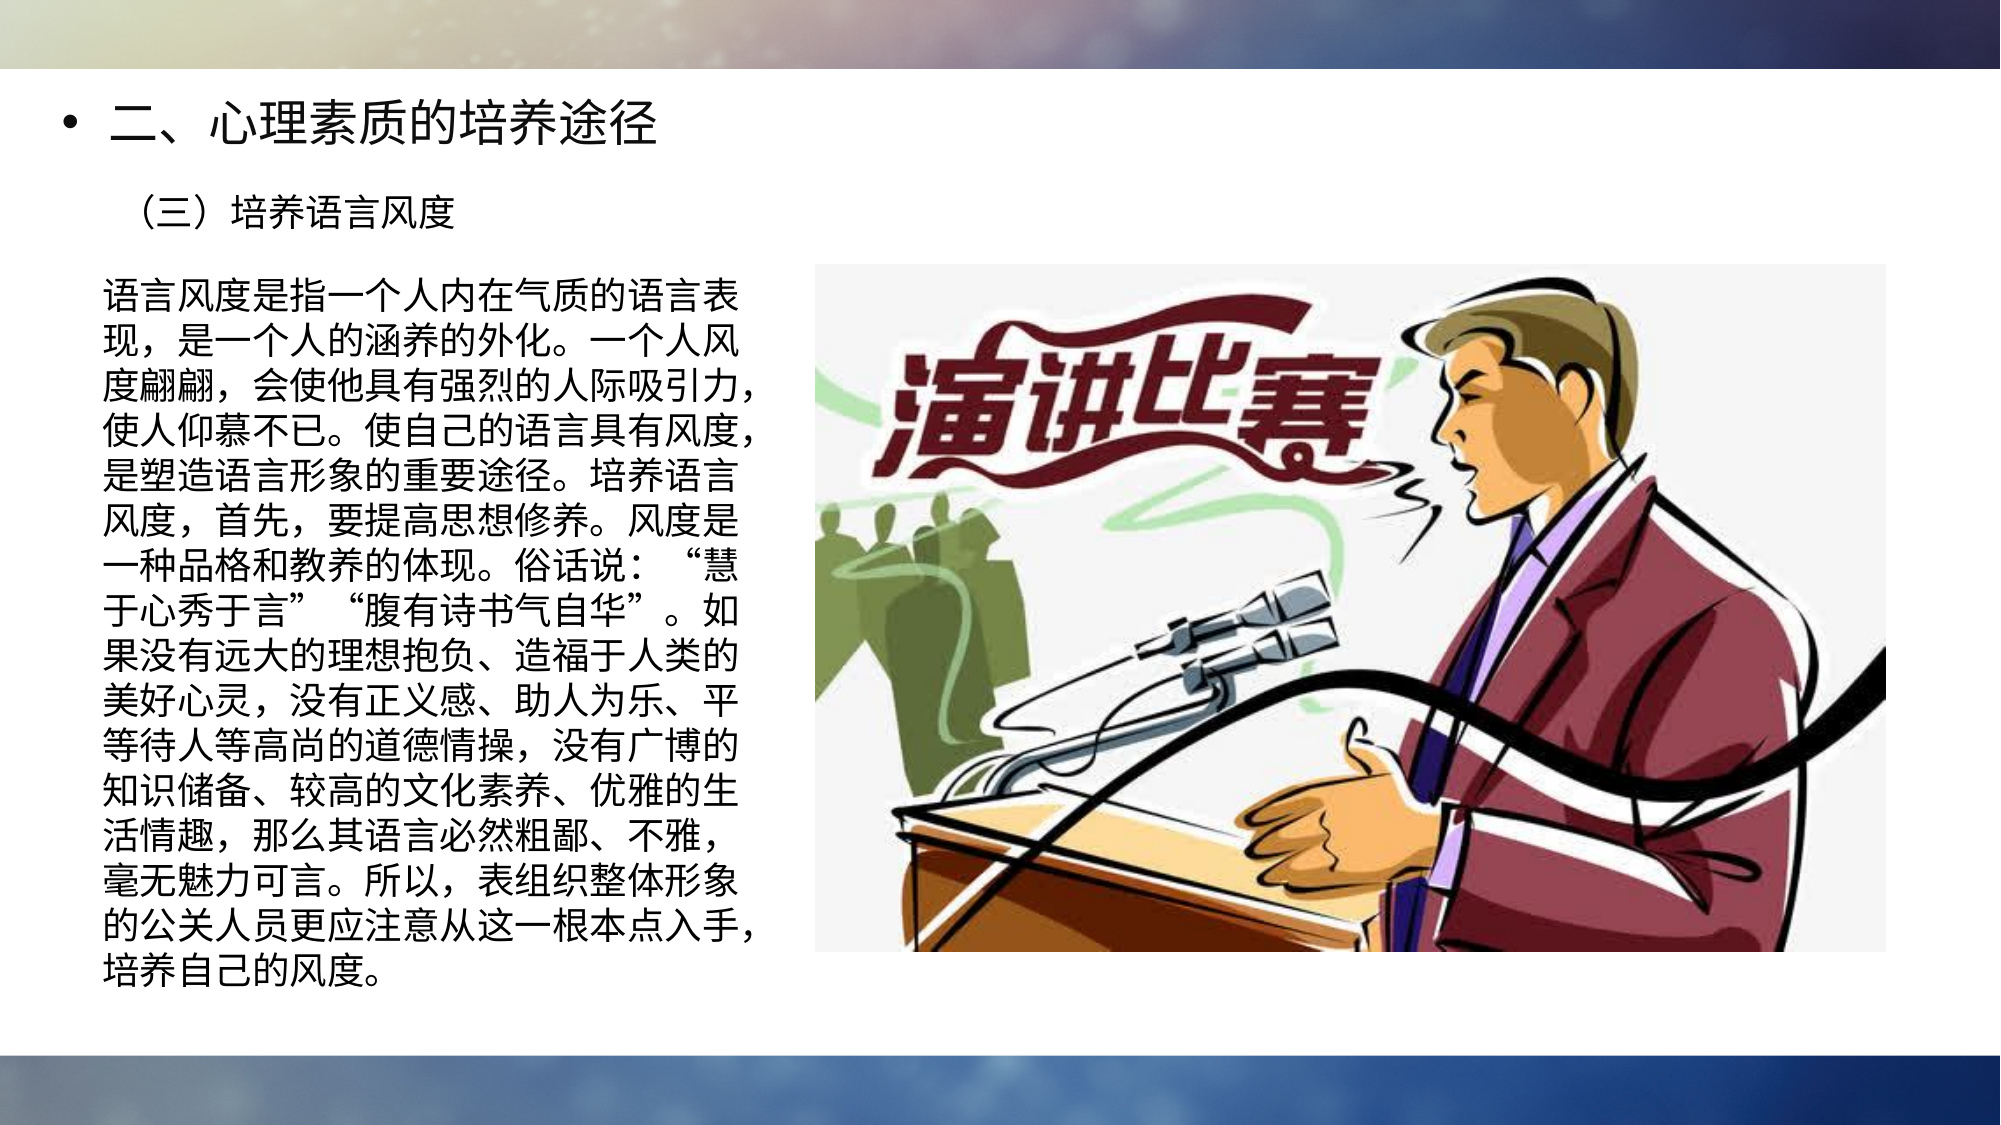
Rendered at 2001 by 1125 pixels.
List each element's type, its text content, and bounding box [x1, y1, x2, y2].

text_box 二、心理素质的培养途径 [46, 84, 925, 160]
text_box 语言风度是指一个人内在气质的语言表现，是一个人的涵养的外化。一个人风度翩翩，会使他具有强烈的人际吸引力，使人仰慕不已。使自己的语言具有风度，是塑造语言形象的重要途径。培养语言风度，首先，要提高思想修养。风度是一种品格和教养的体现。俗话说：“慧于心秀于言”“腹有诗书气自华”。如果没有远大的理想抱负、造福于人类的美好心灵，没有正义感、助人为乐、平等待人等高尚的道德情操，没有广博的知识储备、较高的文化素养、优雅的生活情趣，那么其语言必然粗鄙、不雅，毫无魅力可言。所以，表组织整体形象的公关人员更应注意从这一根本点入手，培养自己的风度。 [87, 264, 787, 1000]
picture [814, 264, 1886, 952]
text_box （三）培养语言风度 [103, 181, 471, 242]
picture [0, 0, 2000, 69]
picture [0, 1056, 2000, 1125]
